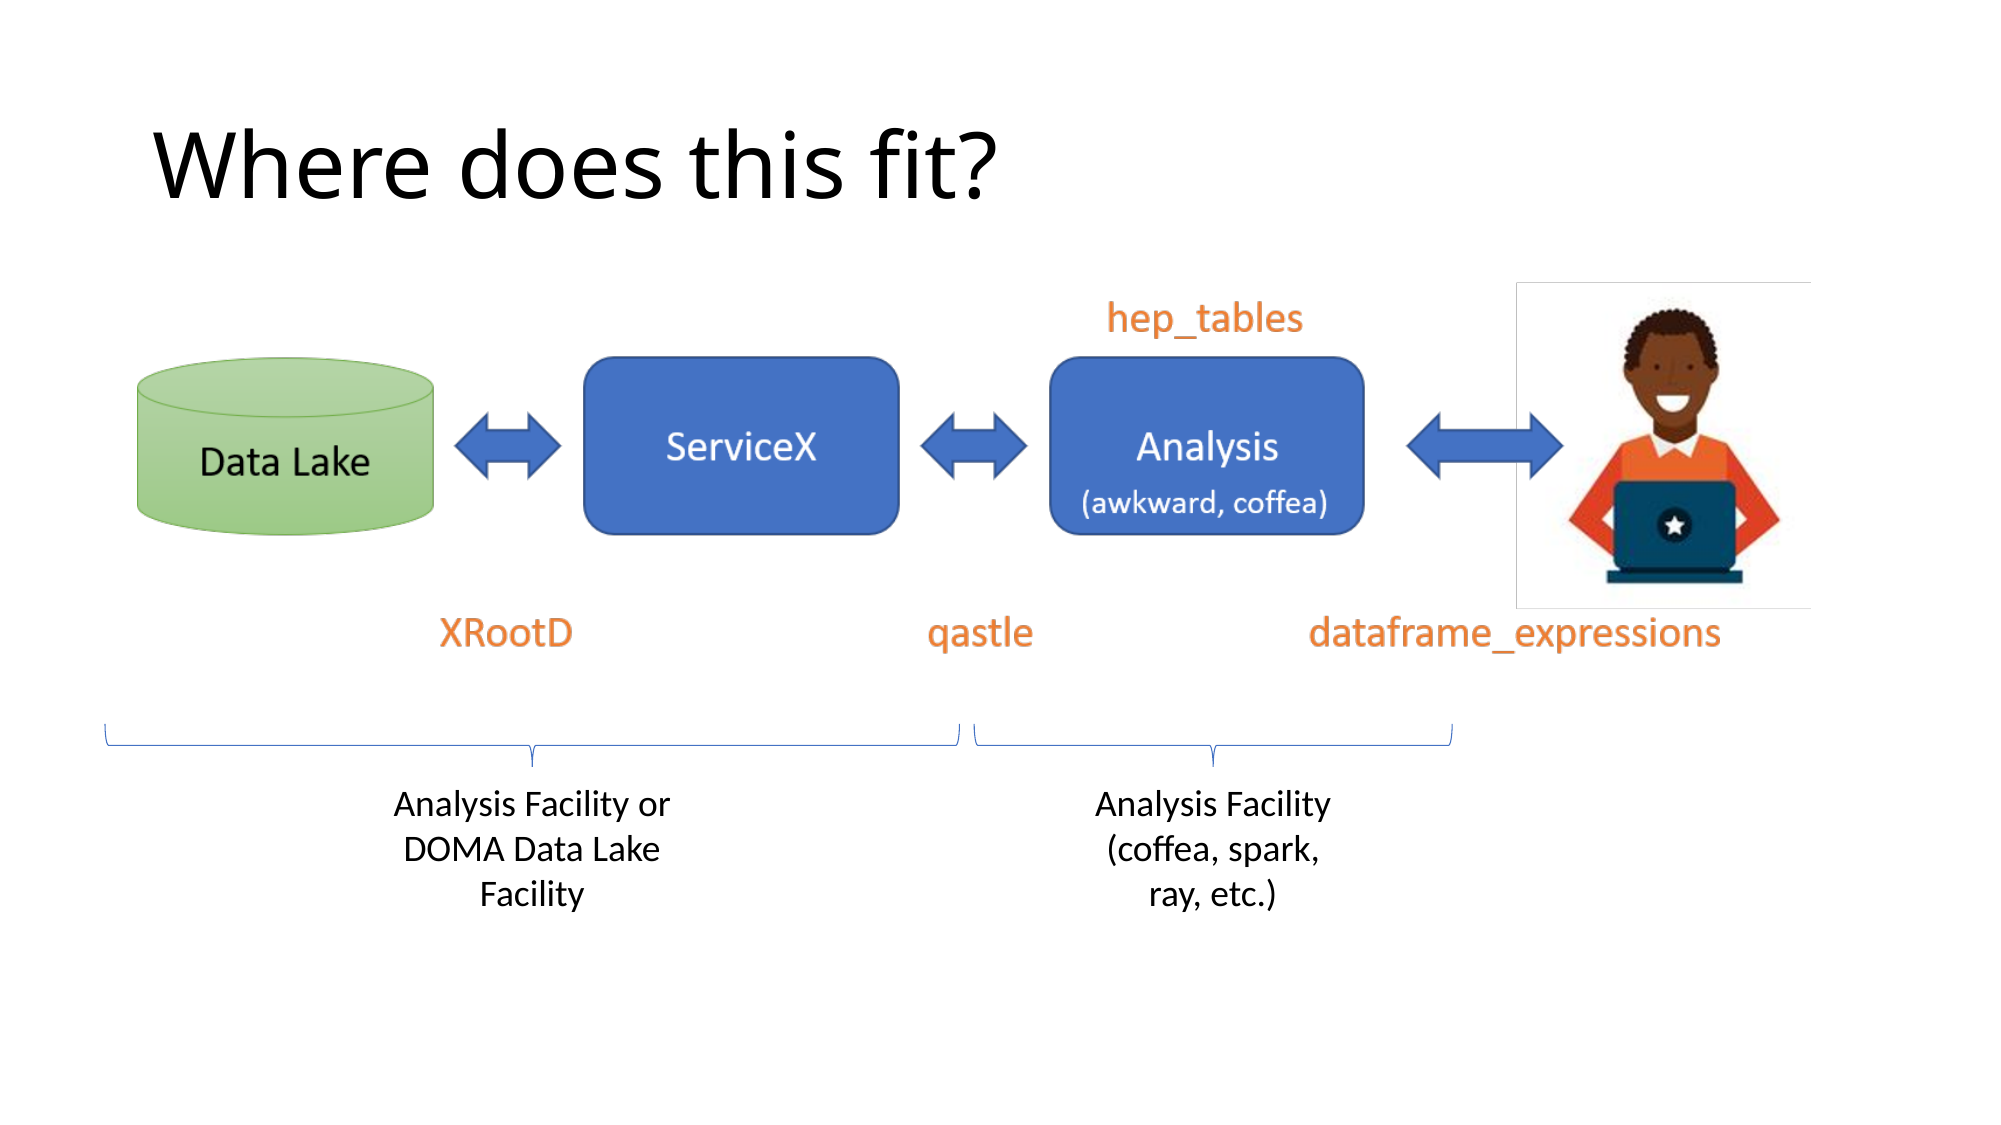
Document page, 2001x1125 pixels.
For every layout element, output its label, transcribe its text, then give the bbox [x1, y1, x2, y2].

text_box Analysis Facility (coffea, spark, ray, etc.) [1070, 771, 1356, 922]
text_box [104, 723, 961, 767]
title Where does this fit? [137, 59, 1863, 278]
picture [137, 277, 1811, 685]
text_box Analysis Facility or DOMA Data Lake Facility [370, 771, 695, 922]
text_box [973, 723, 1453, 767]
